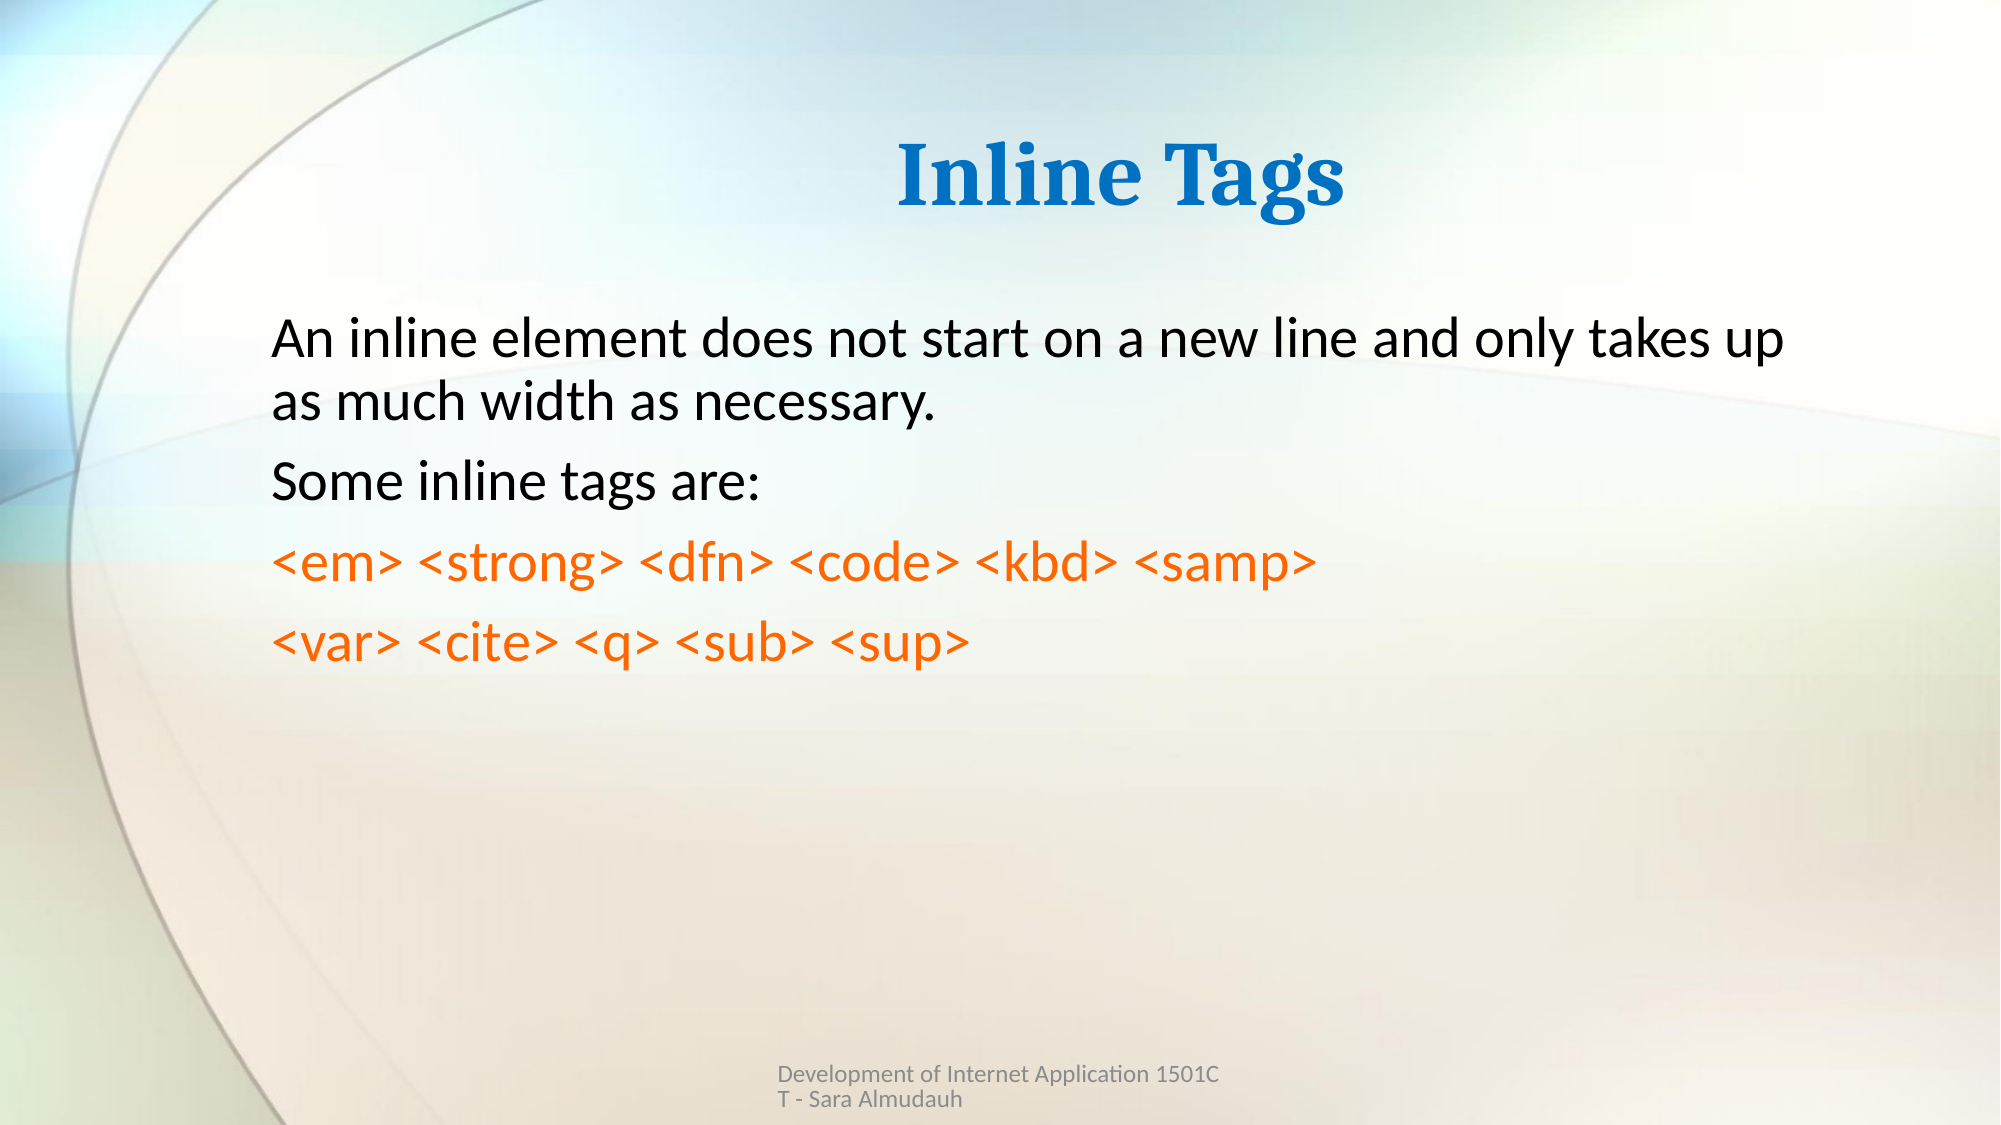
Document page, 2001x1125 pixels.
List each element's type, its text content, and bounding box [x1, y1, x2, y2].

list An inline element does not start on a new line and only takes up as much width as necessary. Some inline tags are: <em> <strong> <dfn> <code> <kbd> <samp> <var> <cite> <q> <sub> <sup> [256, 299, 1863, 1014]
footer Development of Internet Application 1501CT - Sara Almudauh [762, 1042, 1238, 1103]
title Inline Tags [381, 59, 1863, 278]
picture [0, 0, 2001, 1125]
